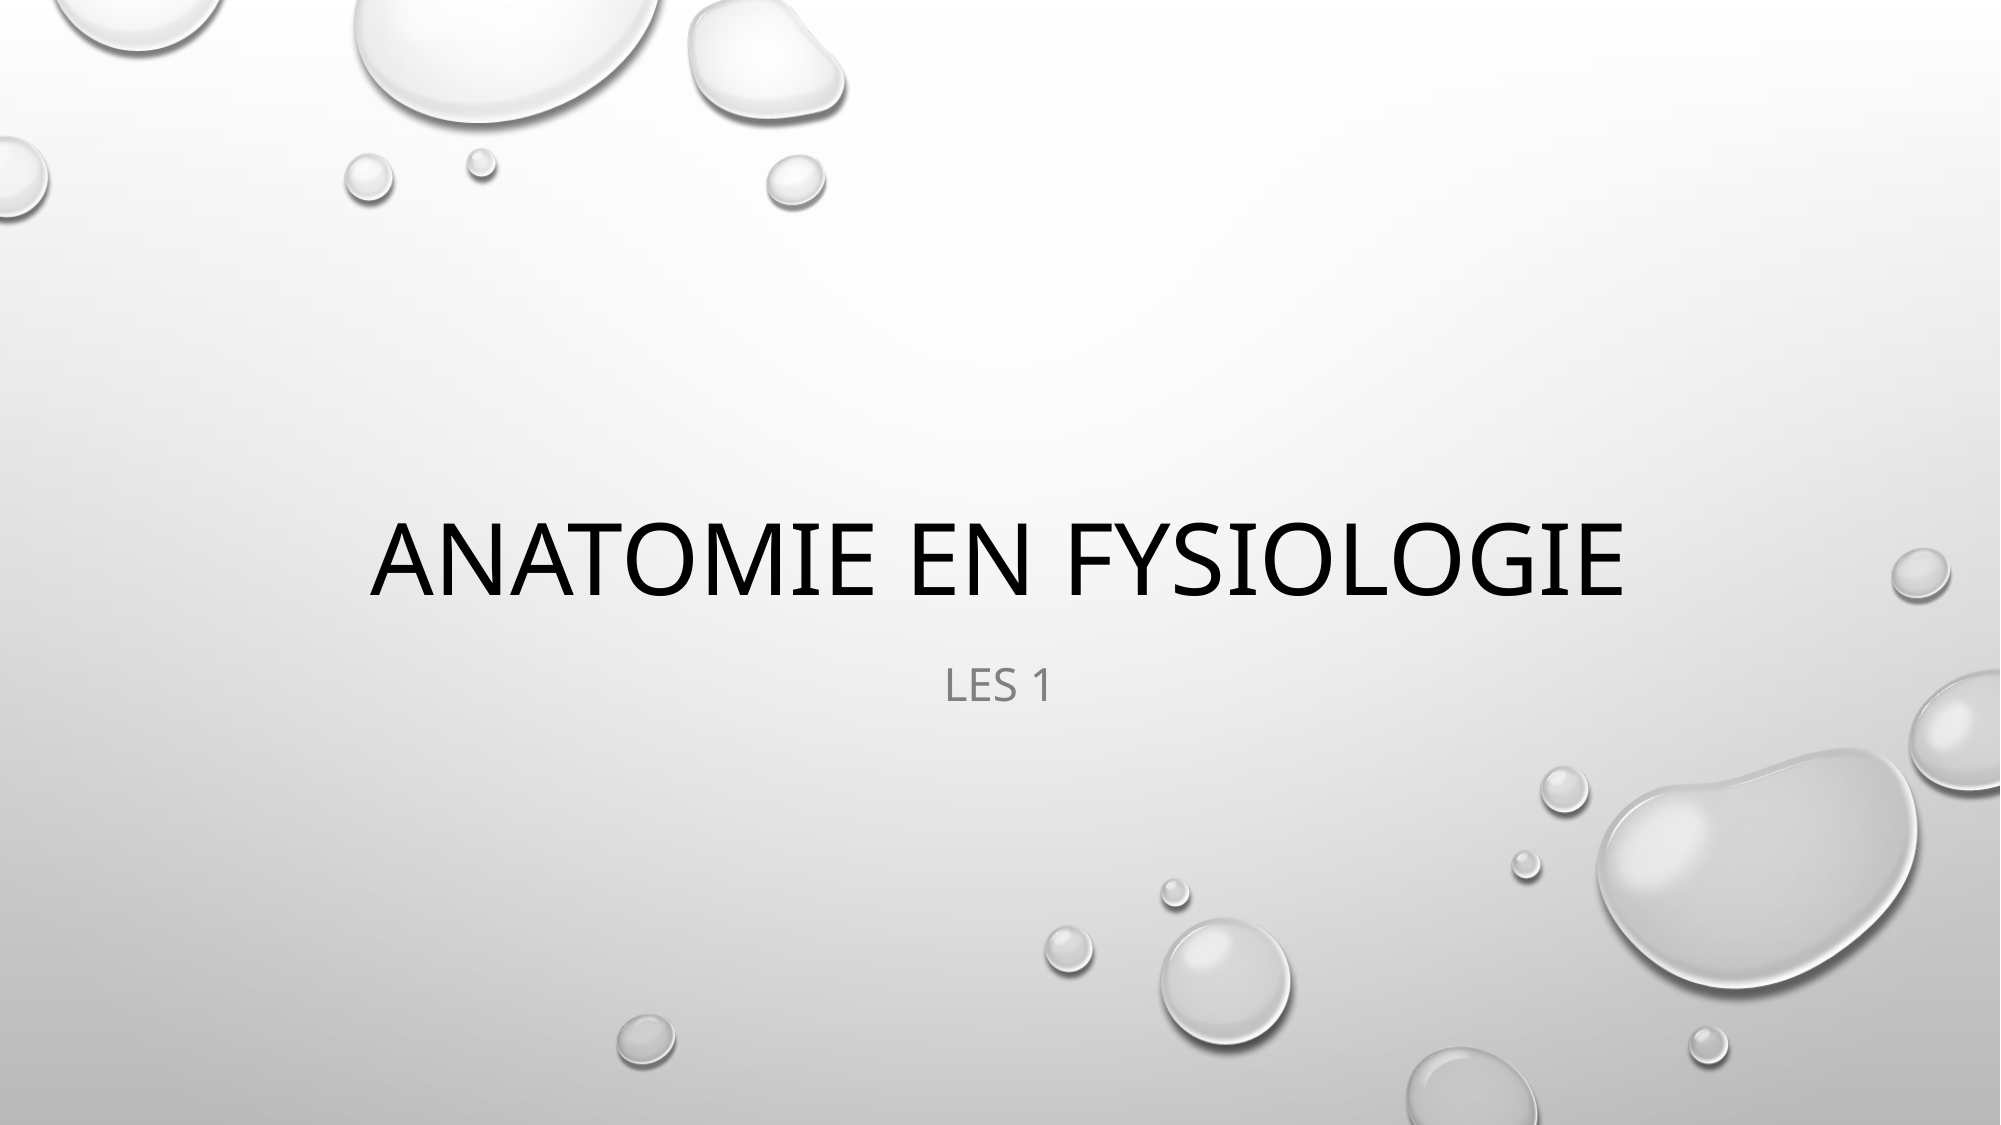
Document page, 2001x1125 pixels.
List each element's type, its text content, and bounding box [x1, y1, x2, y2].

subtitle Les 1 [287, 637, 1713, 863]
title Anatomie en Fysiologie [287, 213, 1713, 625]
picture [0, 0, 2000, 1125]
